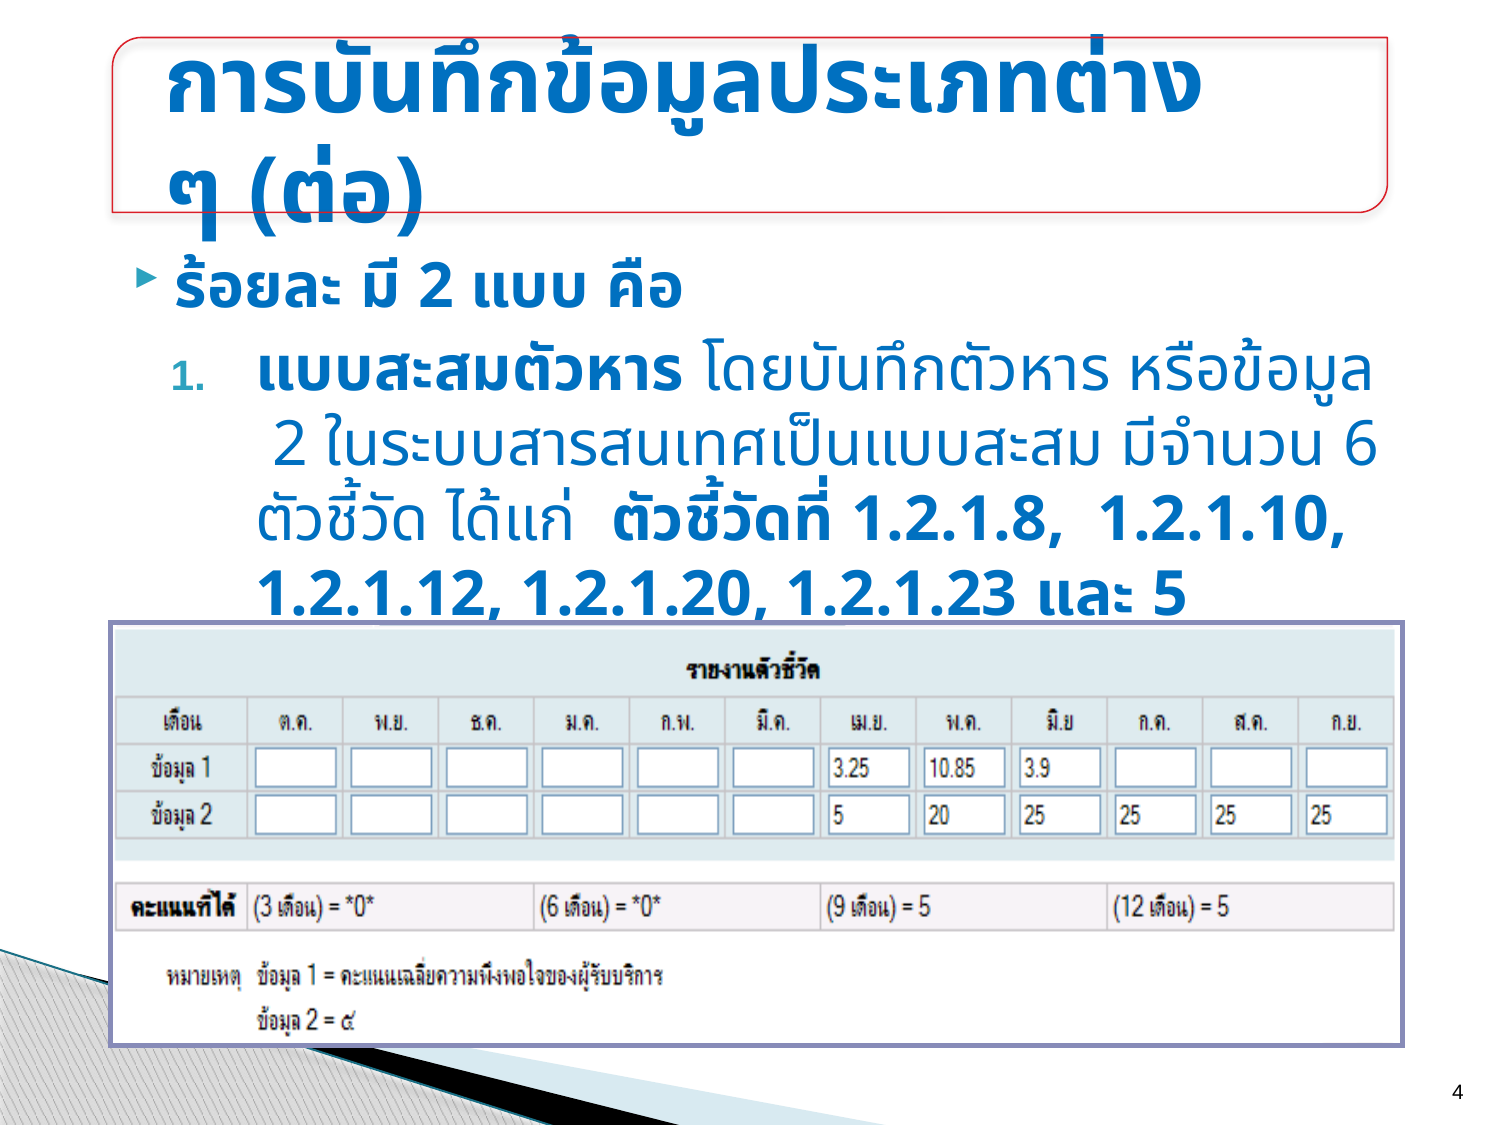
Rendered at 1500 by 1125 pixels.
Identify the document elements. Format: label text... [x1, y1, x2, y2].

picture [112, 624, 1401, 1044]
slide_number 4 [1418, 1051, 1479, 1112]
text_box [111, 36, 1389, 214]
list ร้อยละ มี 2 แบบ คือ แบบสะสมตัวหาร โดยบันทึกตัวหาร หรือข้อมูล 2 ในระบบสารสนเทศเป็นแบบสะสม มีจำนวน 6 ตัวชี้วัด ได้แก่ ตัวชี้วัดที่ 1.2.1.8, 1.2.1.10, 1.2.1.12, 1.2.1.20, 1.2.1.23 และ 5 ตัวอย่างเช่น [99, 237, 1413, 563]
